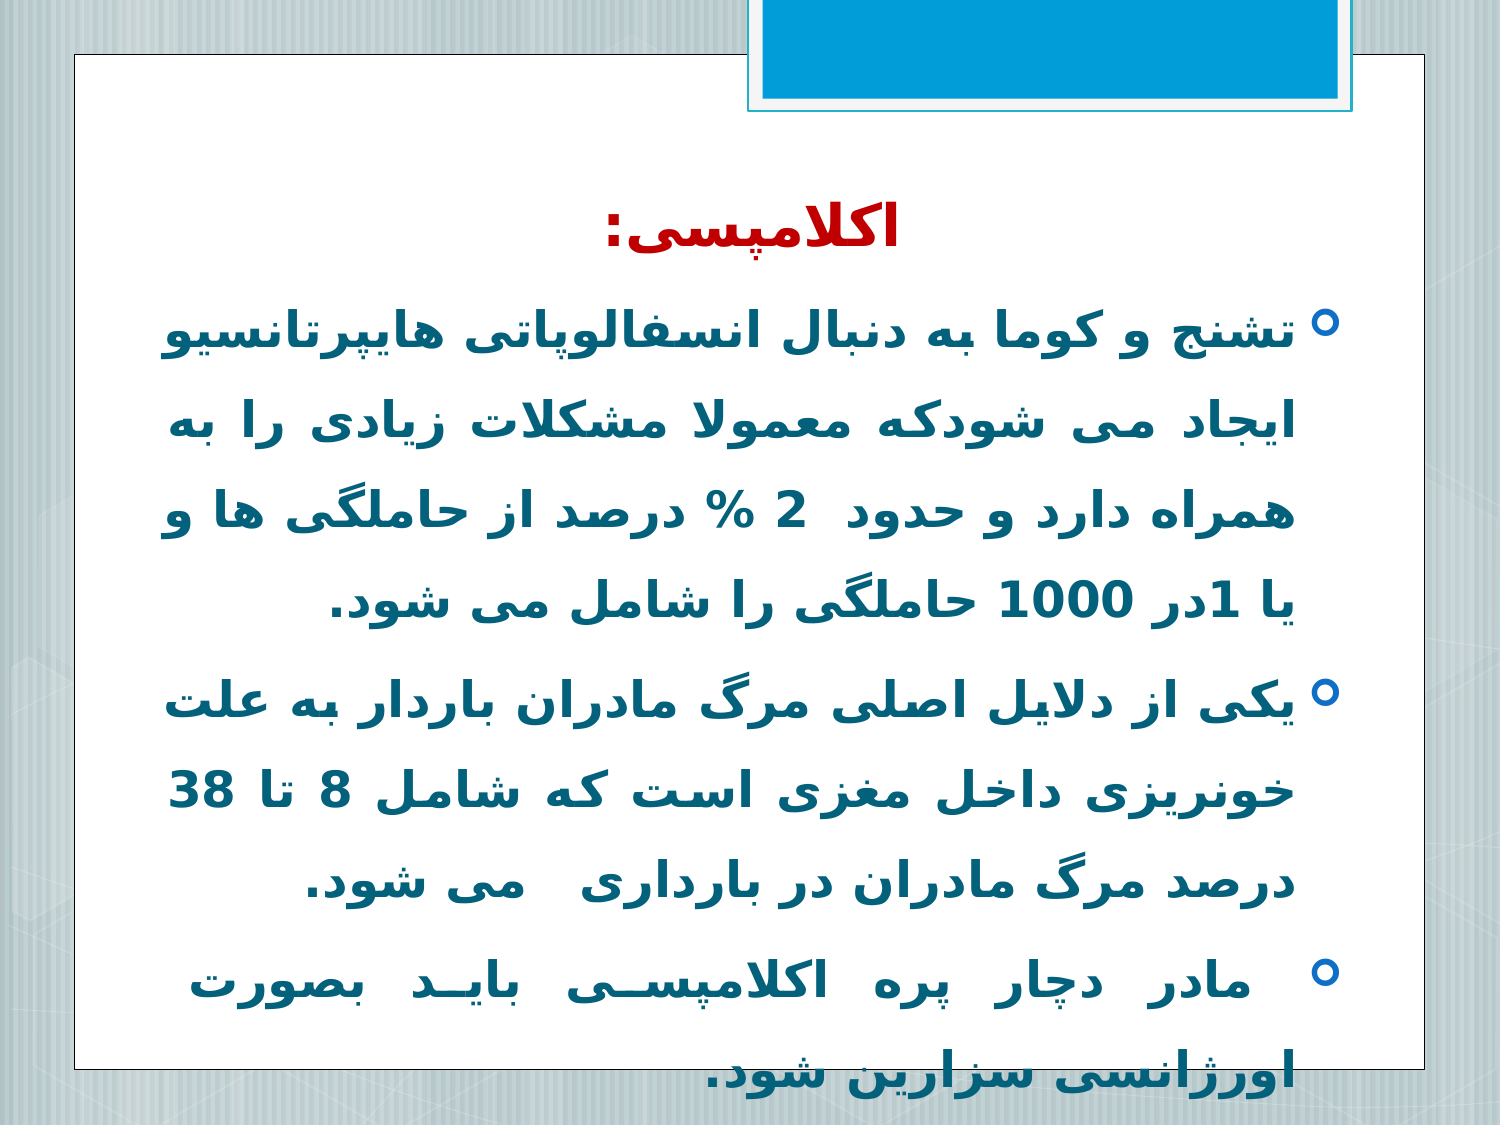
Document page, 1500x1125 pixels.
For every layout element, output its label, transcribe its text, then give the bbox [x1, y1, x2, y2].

list اکلامپسی: تشنج و کوما به دنبال انسفالوپاتی هایپرتانسیو ایجاد می شودکه معمولا مشکلات زیادی را به همراه دارد و حدود 2 % درصد از حاملگی ها و یا 1در 1000 حاملگی را شامل می شود. یکی از دلایل اصلی مرگ مادران باردار به علت خونریزی داخل مغزی است که شامل 8 تا 38 درصد مرگ مادران در بارداری می شود. مادر دچار پره اکلامپسی باید بصورت اورژانسی سزارین شود. [147, 180, 1369, 1012]
